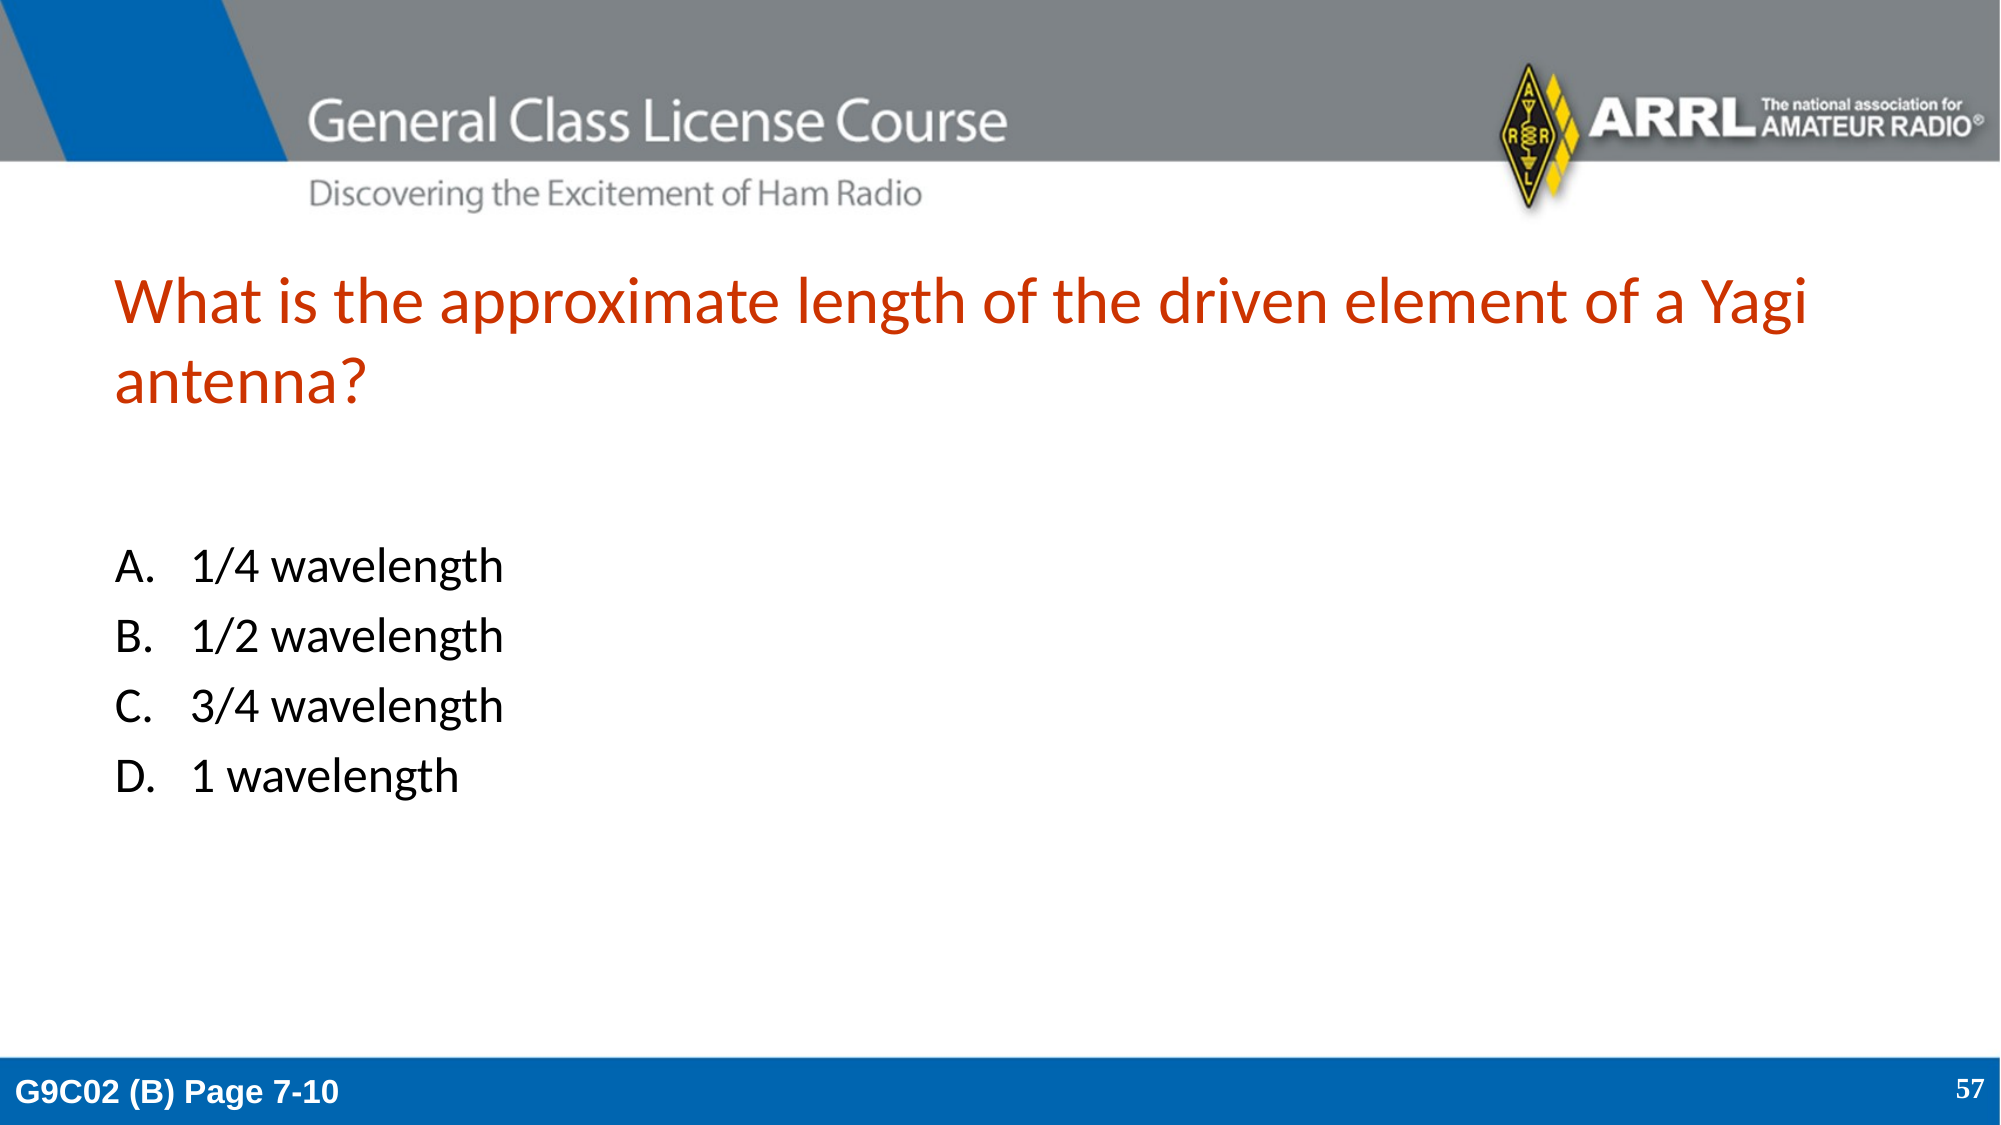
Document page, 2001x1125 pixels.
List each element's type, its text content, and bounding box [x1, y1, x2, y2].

title What is the approximate length of the driven element of a Yagi antenna? [99, 249, 1900, 468]
text_box 57 [1875, 1062, 2000, 1113]
picture [0, 0, 2001, 1125]
text_box G9C02 (B) Page 7-10 [0, 1062, 1313, 1118]
list 1/4 wavelength 1/2 wavelength 3/4 wavelength 1 wavelength [99, 525, 1900, 1005]
